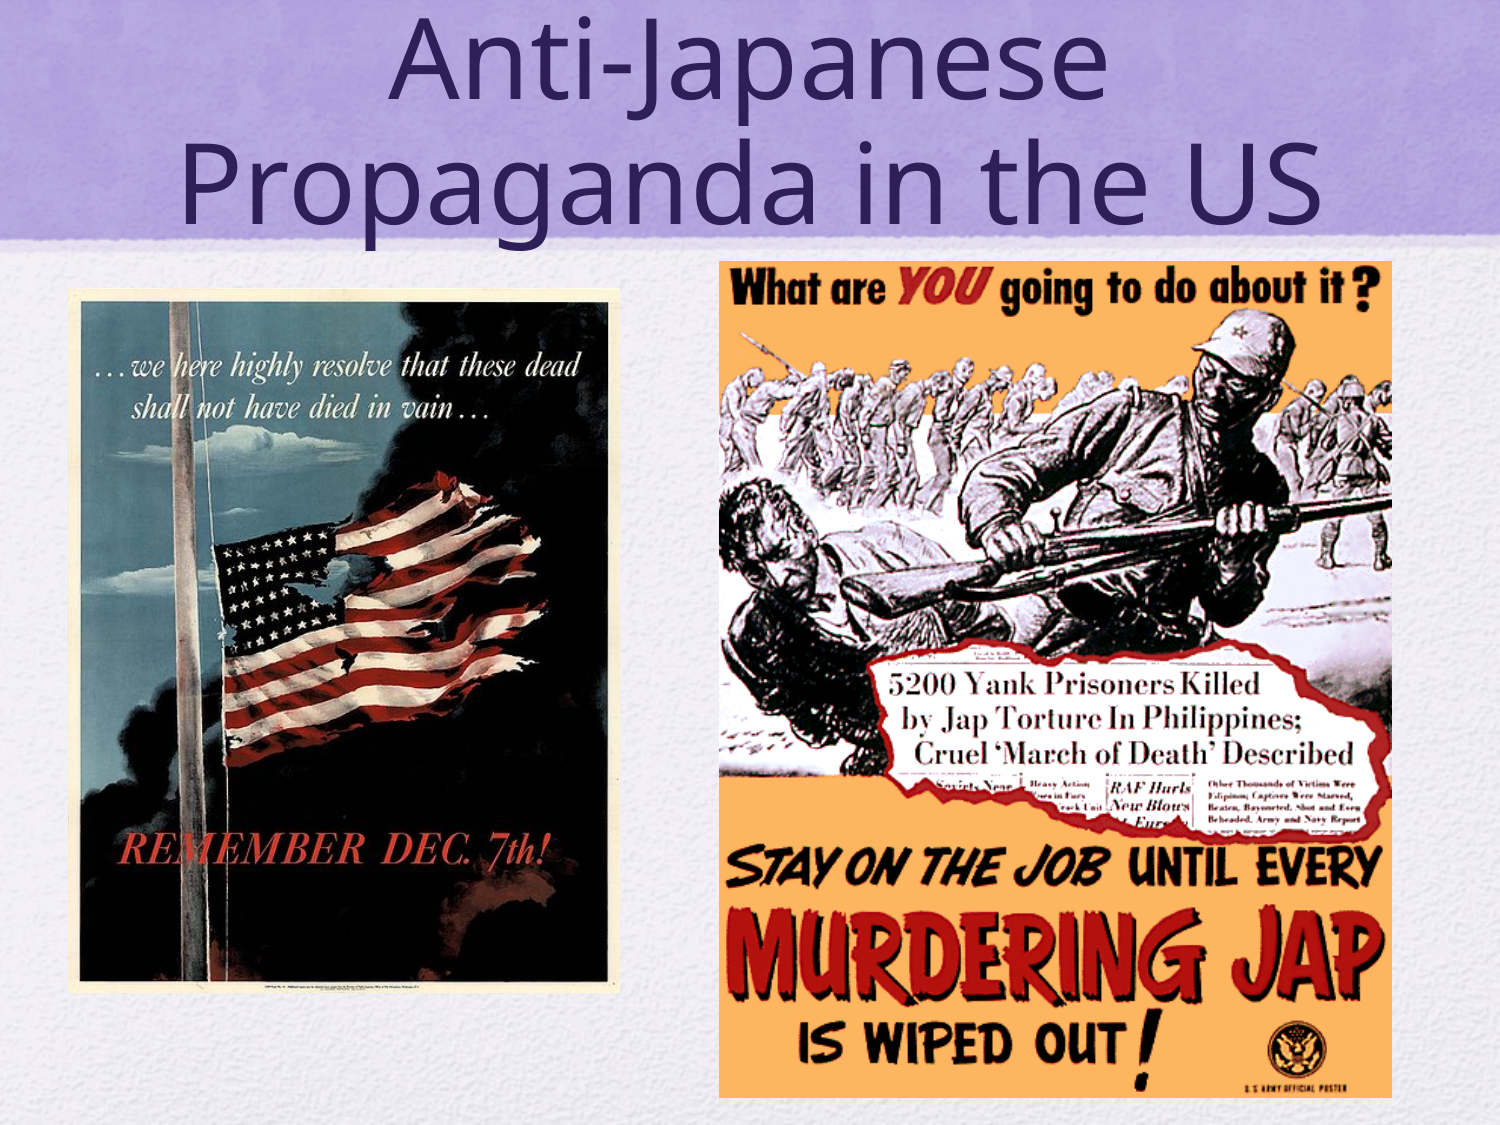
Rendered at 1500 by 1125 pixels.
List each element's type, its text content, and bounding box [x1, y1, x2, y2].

picture [0, 225, 1500, 1125]
title Anti-Japanese Propaganda in the US [129, 6, 1372, 239]
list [0, 286, 711, 996]
